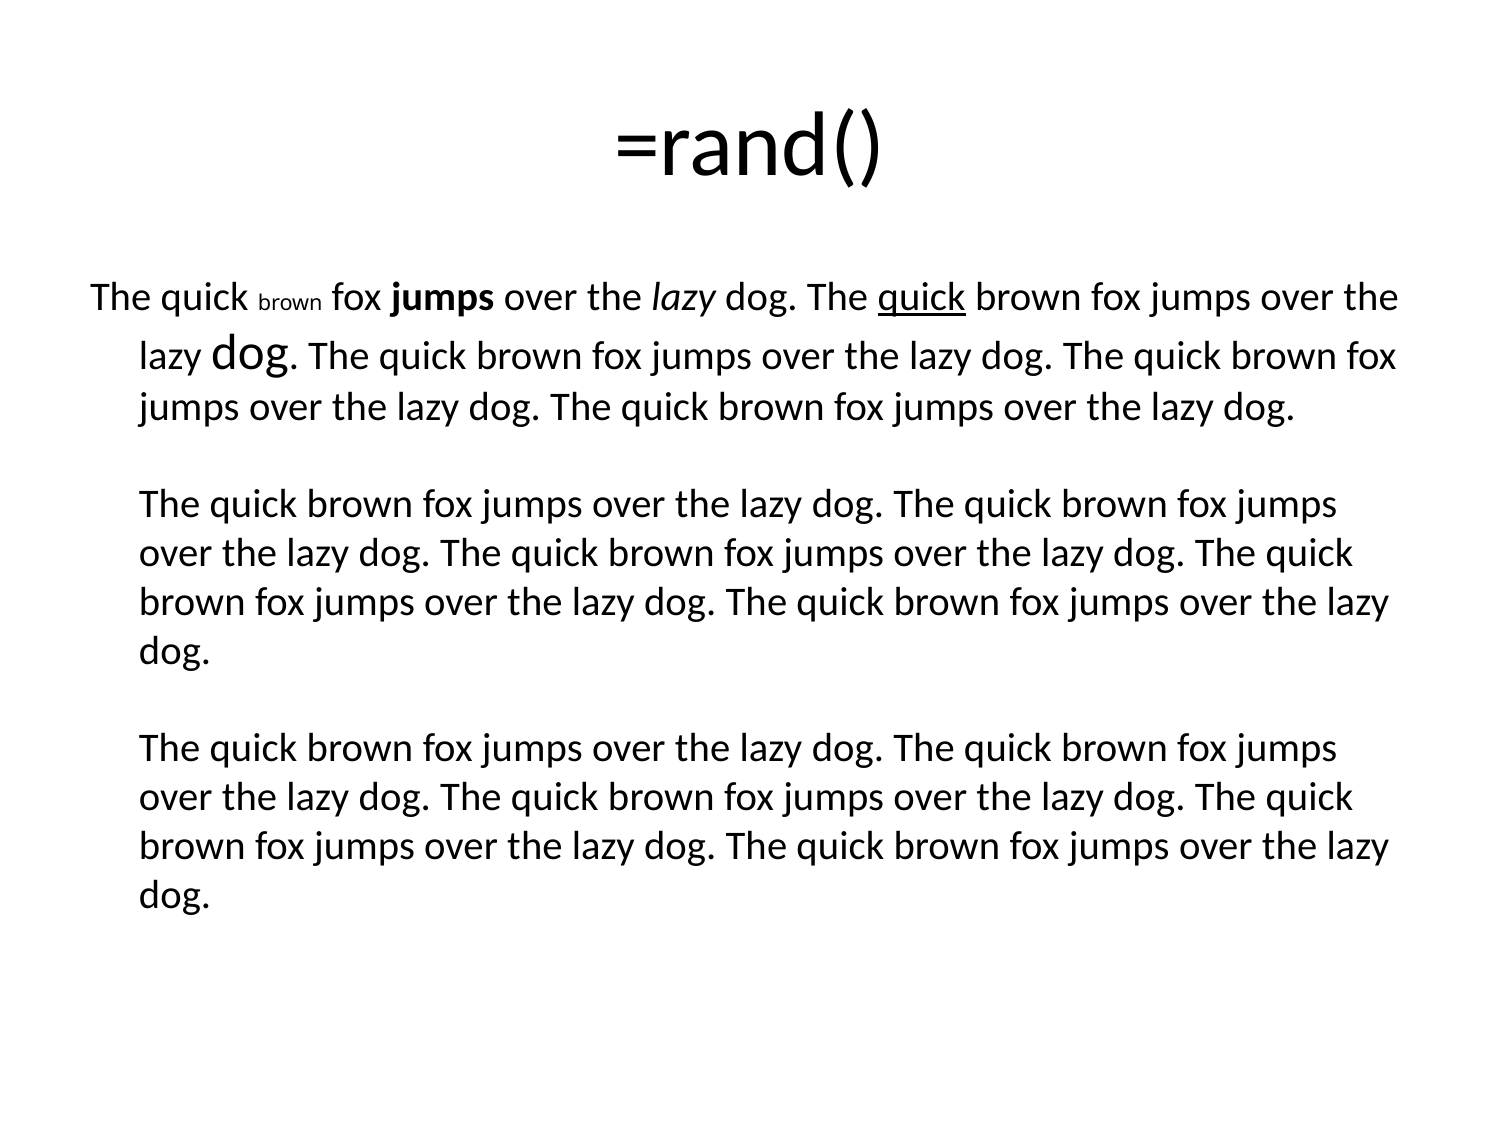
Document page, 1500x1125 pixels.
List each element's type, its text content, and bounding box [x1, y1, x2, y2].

title =rand() [75, 45, 1425, 233]
list The quick brown fox jumps over the lazy dog. The quick brown fox jumps over the lazy dog. The quick brown fox jumps over the lazy dog. The quick brown fox jumps over the lazy dog. The quick brown fox jumps over the lazy dog. The quick brown fox jumps over the lazy dog. The quick brown fox jumps over the lazy dog. The quick brown fox jumps over the lazy dog. The quick brown fox jumps over the lazy dog. The quick brown fox jumps over the lazy dog. The quick brown fox jumps over the lazy dog. The quick brown fox jumps over the lazy dog. The quick brown fox jumps over the lazy dog. The quick brown fox jumps over the lazy dog. The quick brown fox jumps over the lazy dog. [75, 262, 1425, 1005]
